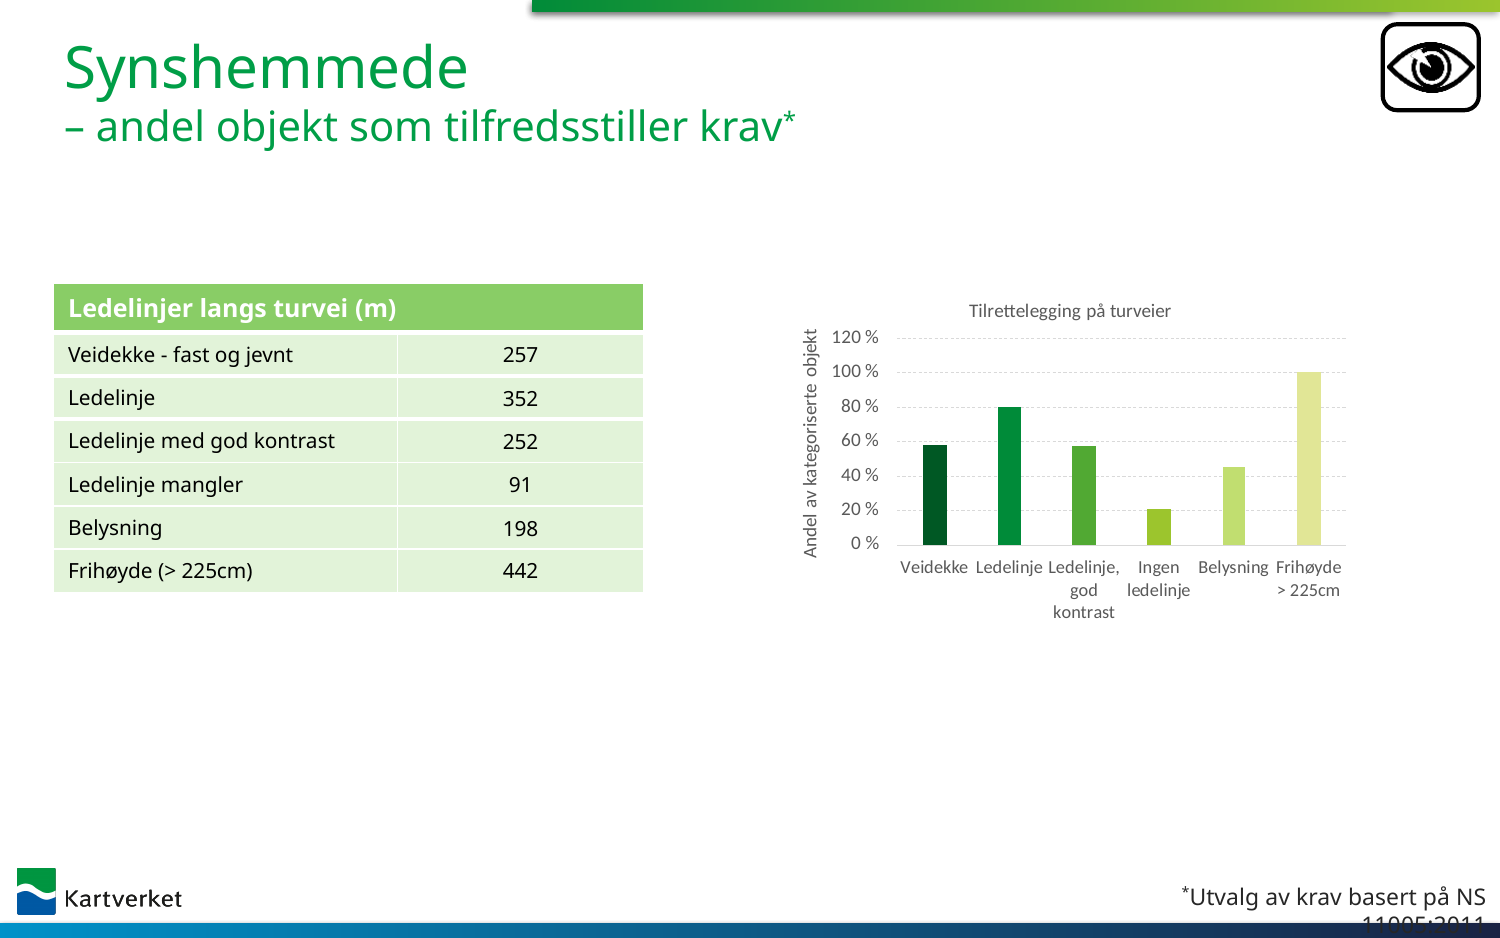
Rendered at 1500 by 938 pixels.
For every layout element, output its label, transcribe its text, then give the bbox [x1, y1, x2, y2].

table_cell Ledelinje [54, 378, 397, 417]
table_cell 198 [398, 507, 643, 548]
table_cell Veidekke - fast og jevnt [54, 335, 397, 374]
table_cell 257 [398, 335, 643, 374]
table_cell Belysning [54, 507, 397, 548]
text_box *Utvalg av krav basert på NS 11005:2011 [1068, 873, 1500, 938]
table_cell 91 [398, 463, 643, 505]
text_box Synshemmede – andel objekt som tilfredsstiller krav* [49, 24, 1431, 158]
table_header Ledelinjer langs turvei (m) [54, 284, 643, 330]
table_cell 352 [398, 378, 643, 417]
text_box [1382, 24, 1480, 111]
table_cell Ledelinje med god kontrast [54, 421, 397, 462]
table_cell 252 [398, 421, 643, 462]
table_cell Ledelinje mangler [54, 463, 397, 505]
table_cell Frihøyde (> 225cm) [54, 550, 397, 592]
picture [791, 291, 1349, 630]
table_cell 442 [398, 550, 643, 592]
